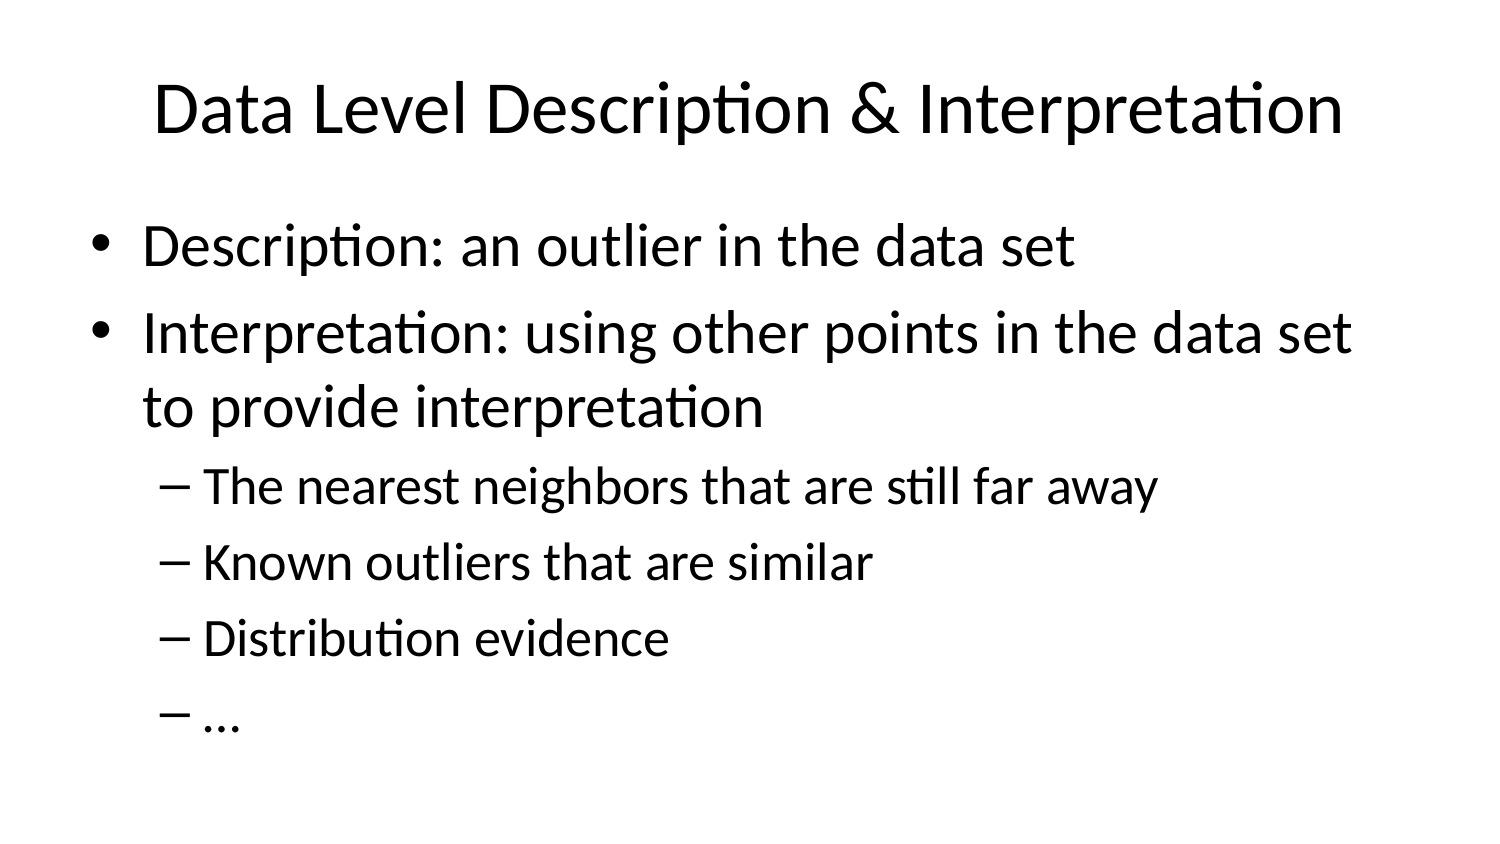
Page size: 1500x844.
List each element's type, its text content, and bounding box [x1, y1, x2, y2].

title Data Level Description & Interpretation [75, 33, 1425, 175]
list Description: an outlier in the data set Interpretation: using other points in the data set to provide interpretation The nearest neighbors that are still far away Known outliers that are similar Distribution evidence … [75, 196, 1425, 754]
